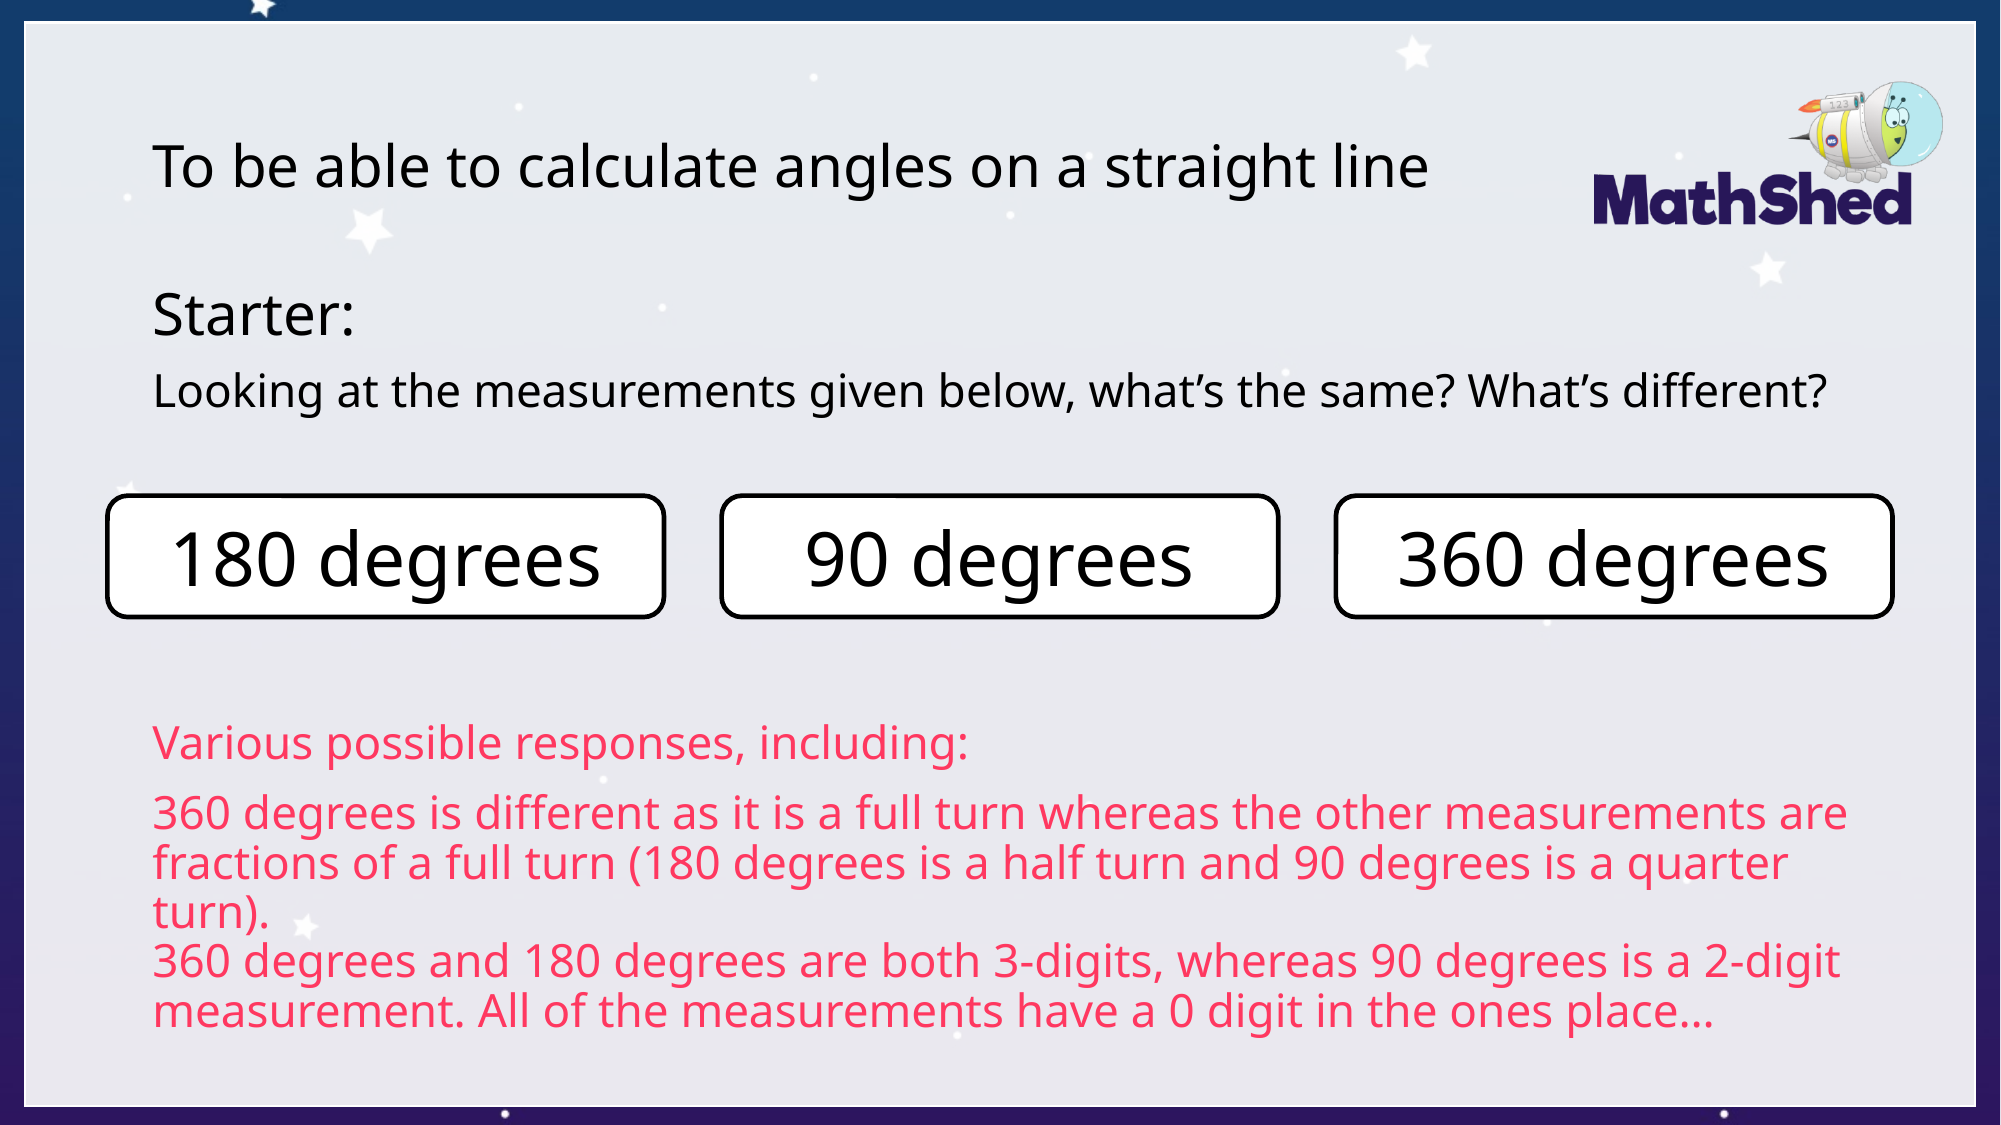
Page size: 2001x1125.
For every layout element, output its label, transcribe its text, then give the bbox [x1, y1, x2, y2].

text_box 360 degrees [1334, 494, 1894, 619]
picture [0, 0, 2001, 1125]
text_box 180 degrees [106, 494, 665, 619]
title To be able to calculate angles on a straight line [137, 59, 1578, 277]
list Starter: Looking at the measurements given below, what’s the same? What’s different? Various possible responses, including: 360 degrees is different as it is a full turn whereas the other measurements are fractions of a full turn (180 degrees is a half turn and 90 degrees is a quarter turn). 360 degrees and 180 degrees are both 3-digits, whereas 90 degrees is a 2-digit measurement. All of the measurements have a 0 digit in the ones place… [137, 277, 1913, 1083]
text_box 90 degrees [720, 494, 1280, 619]
